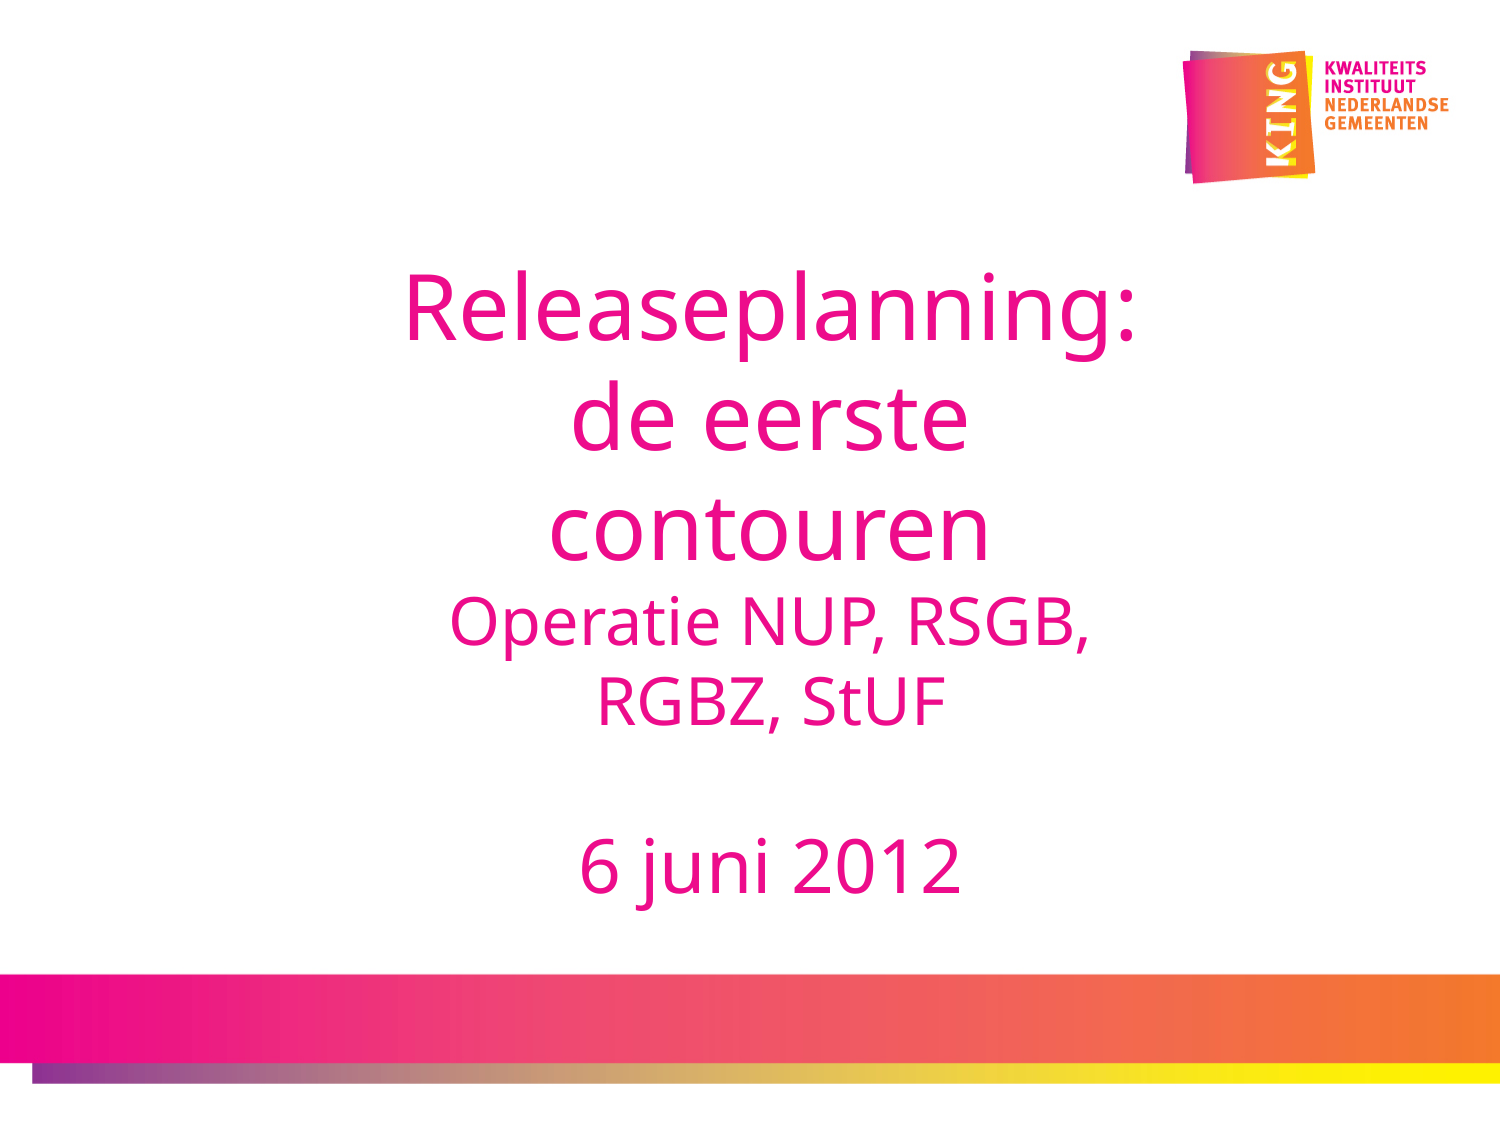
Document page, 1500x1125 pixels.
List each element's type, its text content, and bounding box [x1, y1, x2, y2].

picture [0, 0, 1500, 1125]
title Releaseplanning: de eerste contouren Operatie NUP, RSGB, RGBZ, StUF 6 juni 2012 [356, 241, 1186, 429]
